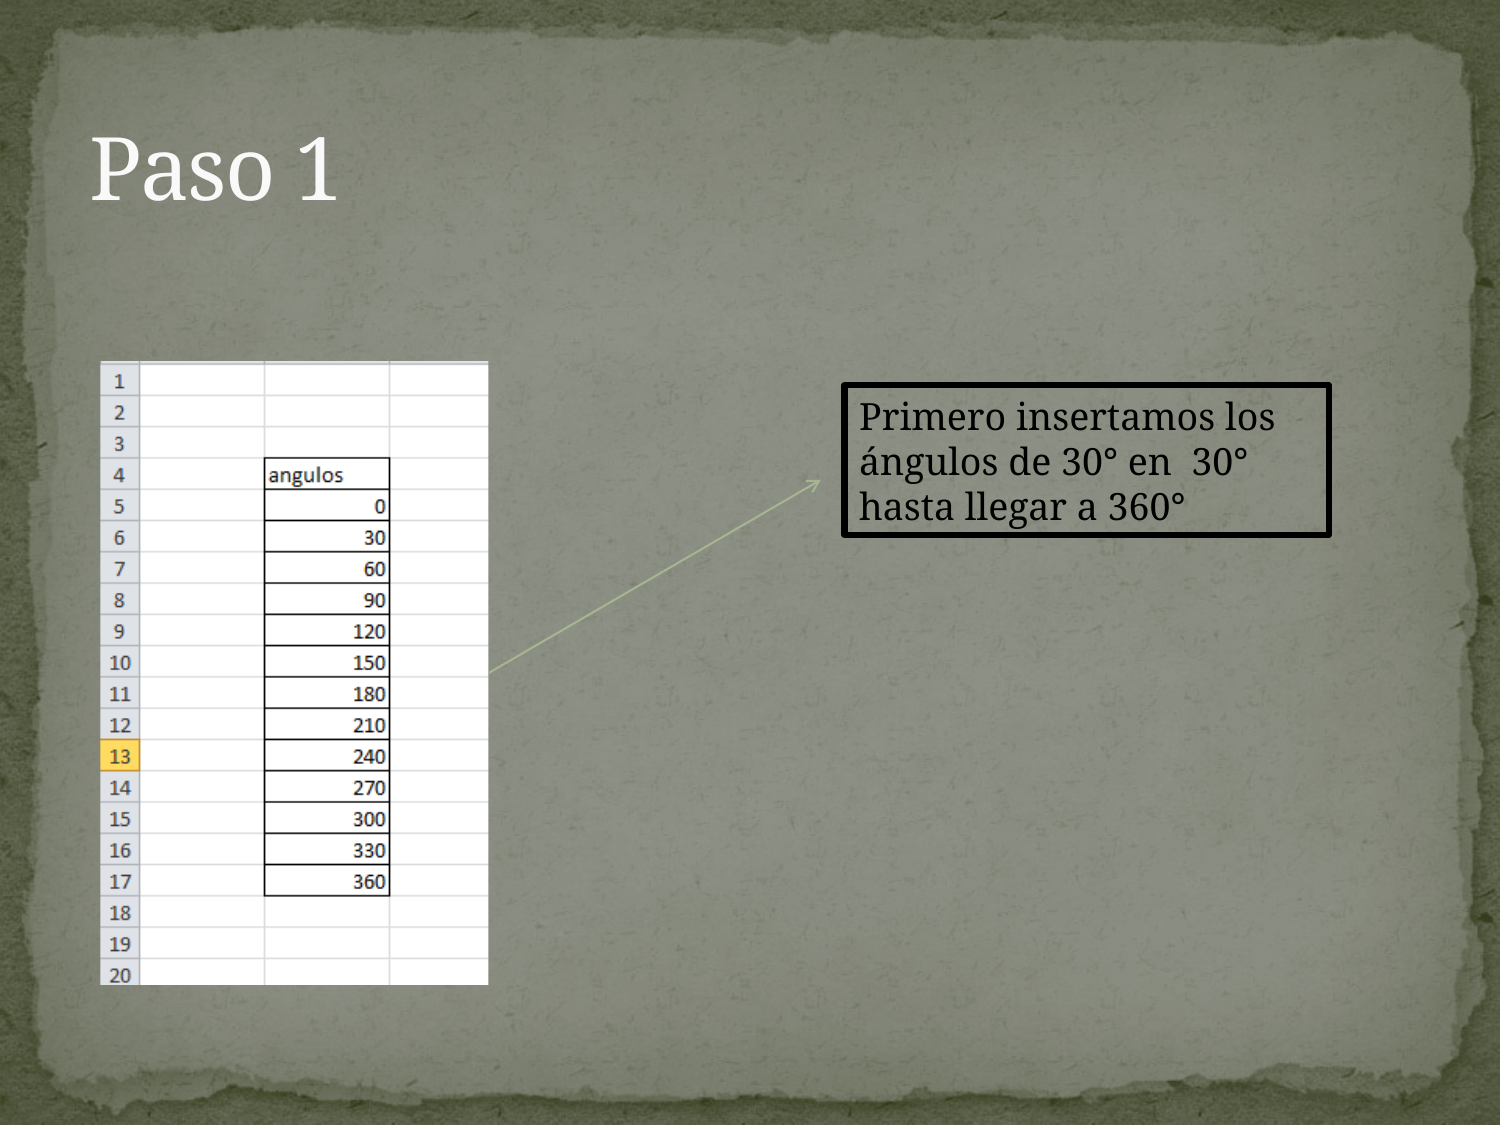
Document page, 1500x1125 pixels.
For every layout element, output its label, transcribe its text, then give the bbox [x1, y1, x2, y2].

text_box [491, 482, 819, 672]
text_box Primero insertamos los ángulos de 30° en 30° hasta llegar a 360° [841, 382, 1332, 538]
title Paso 1 [74, 24, 1425, 225]
picture [100, 361, 489, 985]
